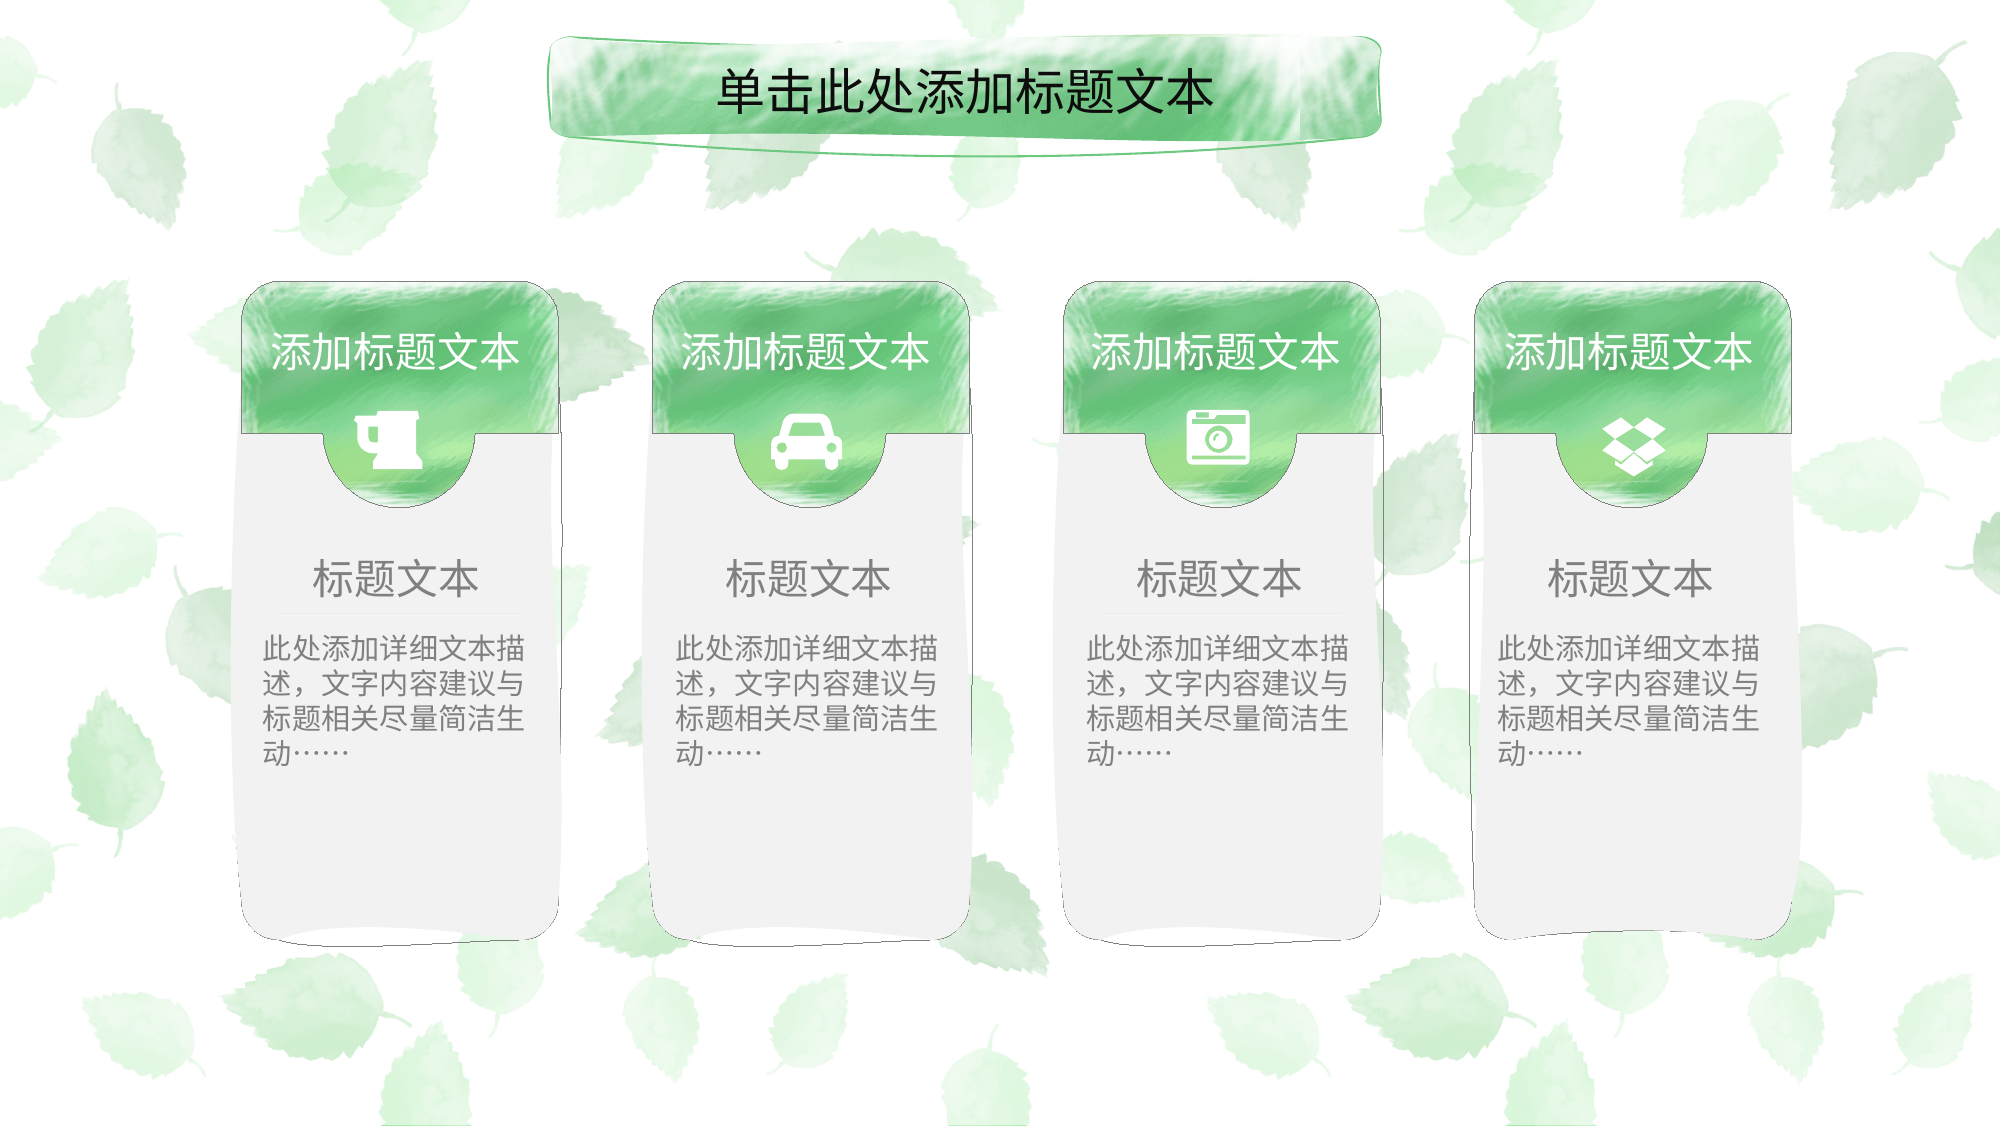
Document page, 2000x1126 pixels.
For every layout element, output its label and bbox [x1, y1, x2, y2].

text_box [1084, 557, 1357, 815]
text_box [652, 281, 970, 434]
text_box [241, 281, 559, 434]
text_box [744, 470, 876, 508]
text_box [1504, 335, 1818, 477]
text_box [1052, 385, 1384, 947]
text_box [270, 335, 584, 470]
text_box [1152, 465, 1290, 508]
text_box [1063, 281, 1381, 434]
text_box [674, 557, 946, 815]
text_box [230, 386, 563, 947]
text_box [680, 335, 994, 470]
text_box [1495, 557, 1768, 800]
text_box [641, 386, 973, 947]
text_box [261, 557, 533, 815]
text_box [1474, 281, 1792, 434]
picture [995, 137, 1359, 142]
picture [1033, 33, 1356, 37]
text_box [1570, 477, 1693, 508]
text_box [1090, 335, 1404, 465]
text_box [1469, 392, 1803, 940]
text_box [550, 37, 1381, 137]
text_box [333, 470, 465, 508]
